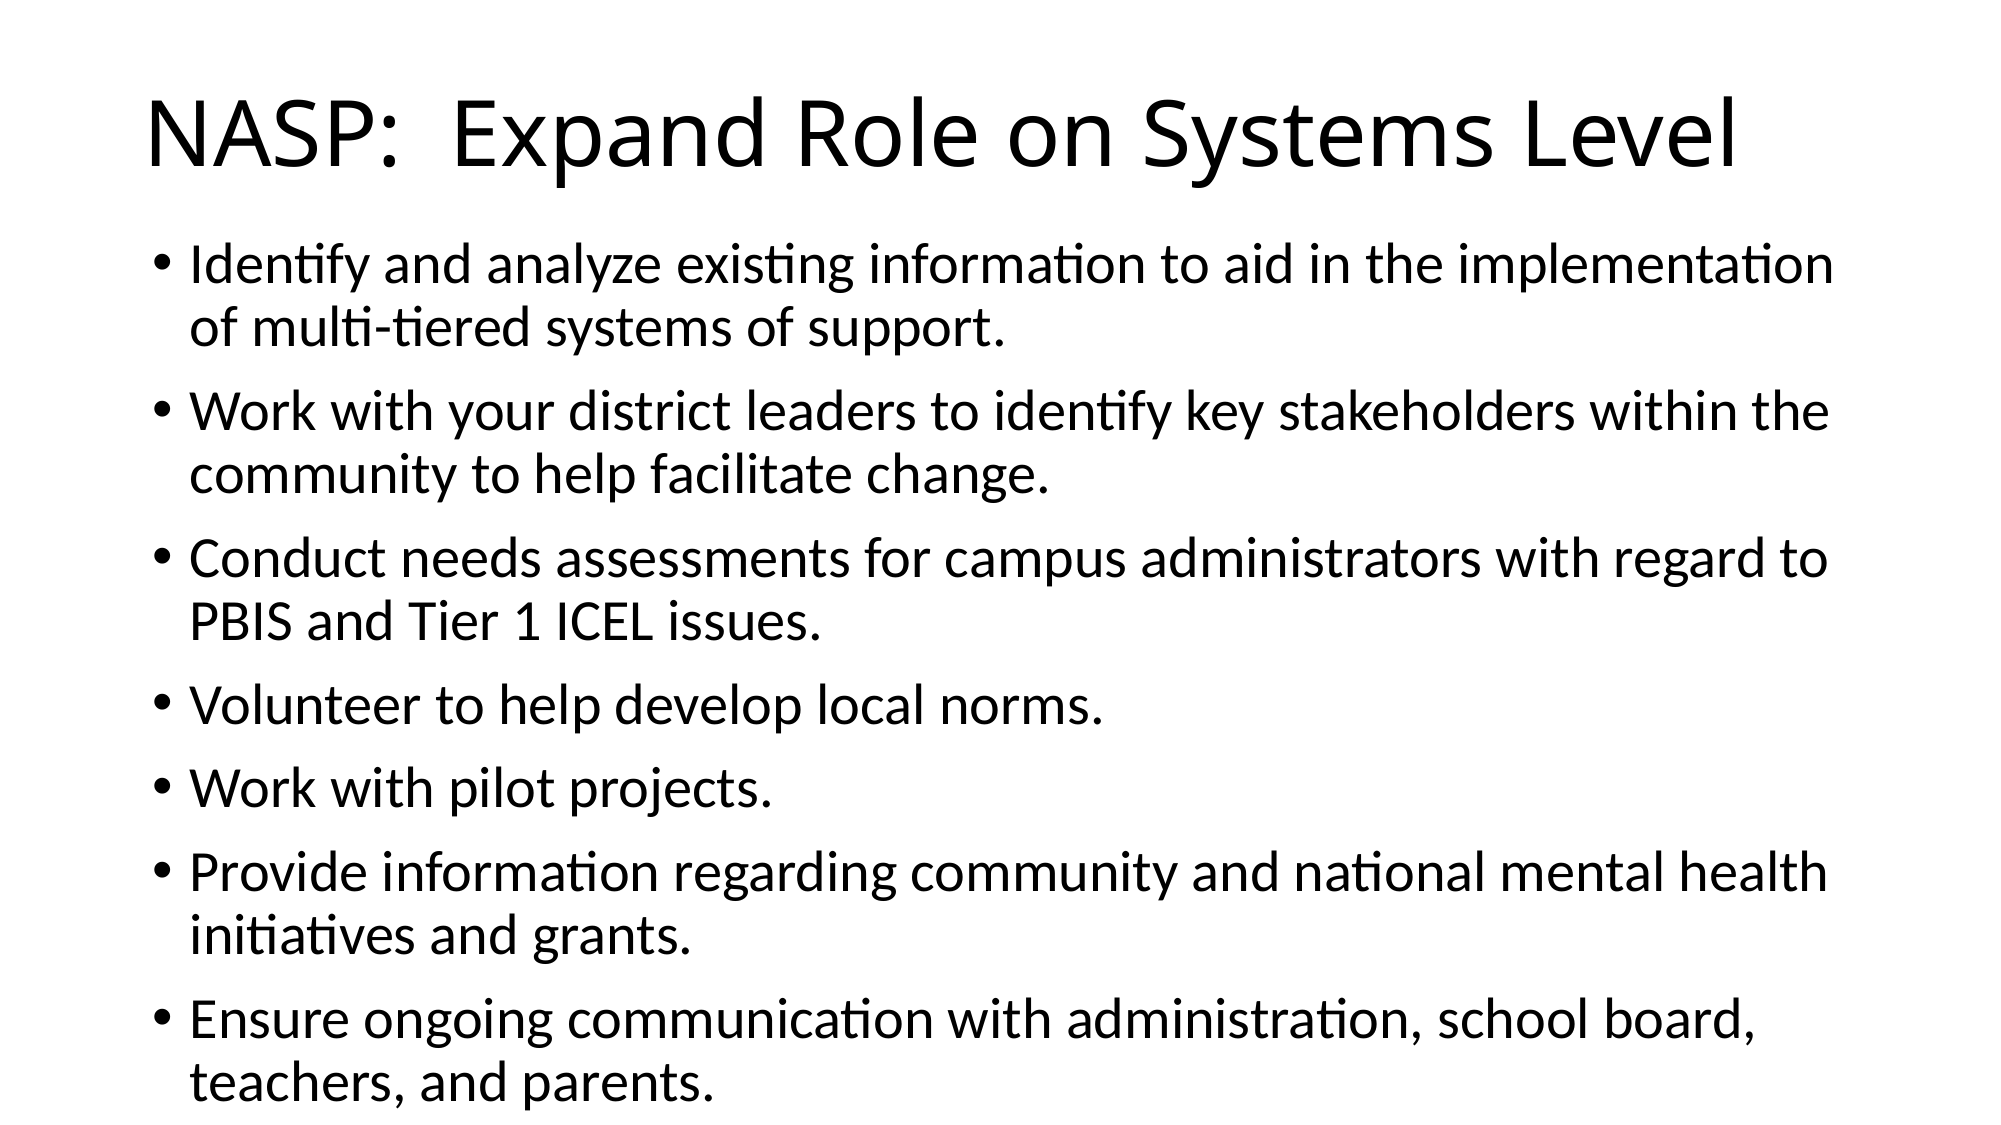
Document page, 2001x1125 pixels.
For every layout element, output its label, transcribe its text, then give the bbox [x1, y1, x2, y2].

title NASP: Expand Role on Systems Level [128, 28, 1854, 246]
list Identify and analyze existing information to aid in the implementation of multi-tiered systems of support. Work with your district leaders to identify key stakeholders within the community to help facilitate change. Conduct needs assessments for campus administrators with regard to PBIS and Tier 1 ICEL issues. Volunteer to help develop local norms. Work with pilot projects. Provide information regarding community and national mental health initiatives and grants. Ensure ongoing communication with administration, school board, teachers, and parents. [137, 226, 1863, 1014]
